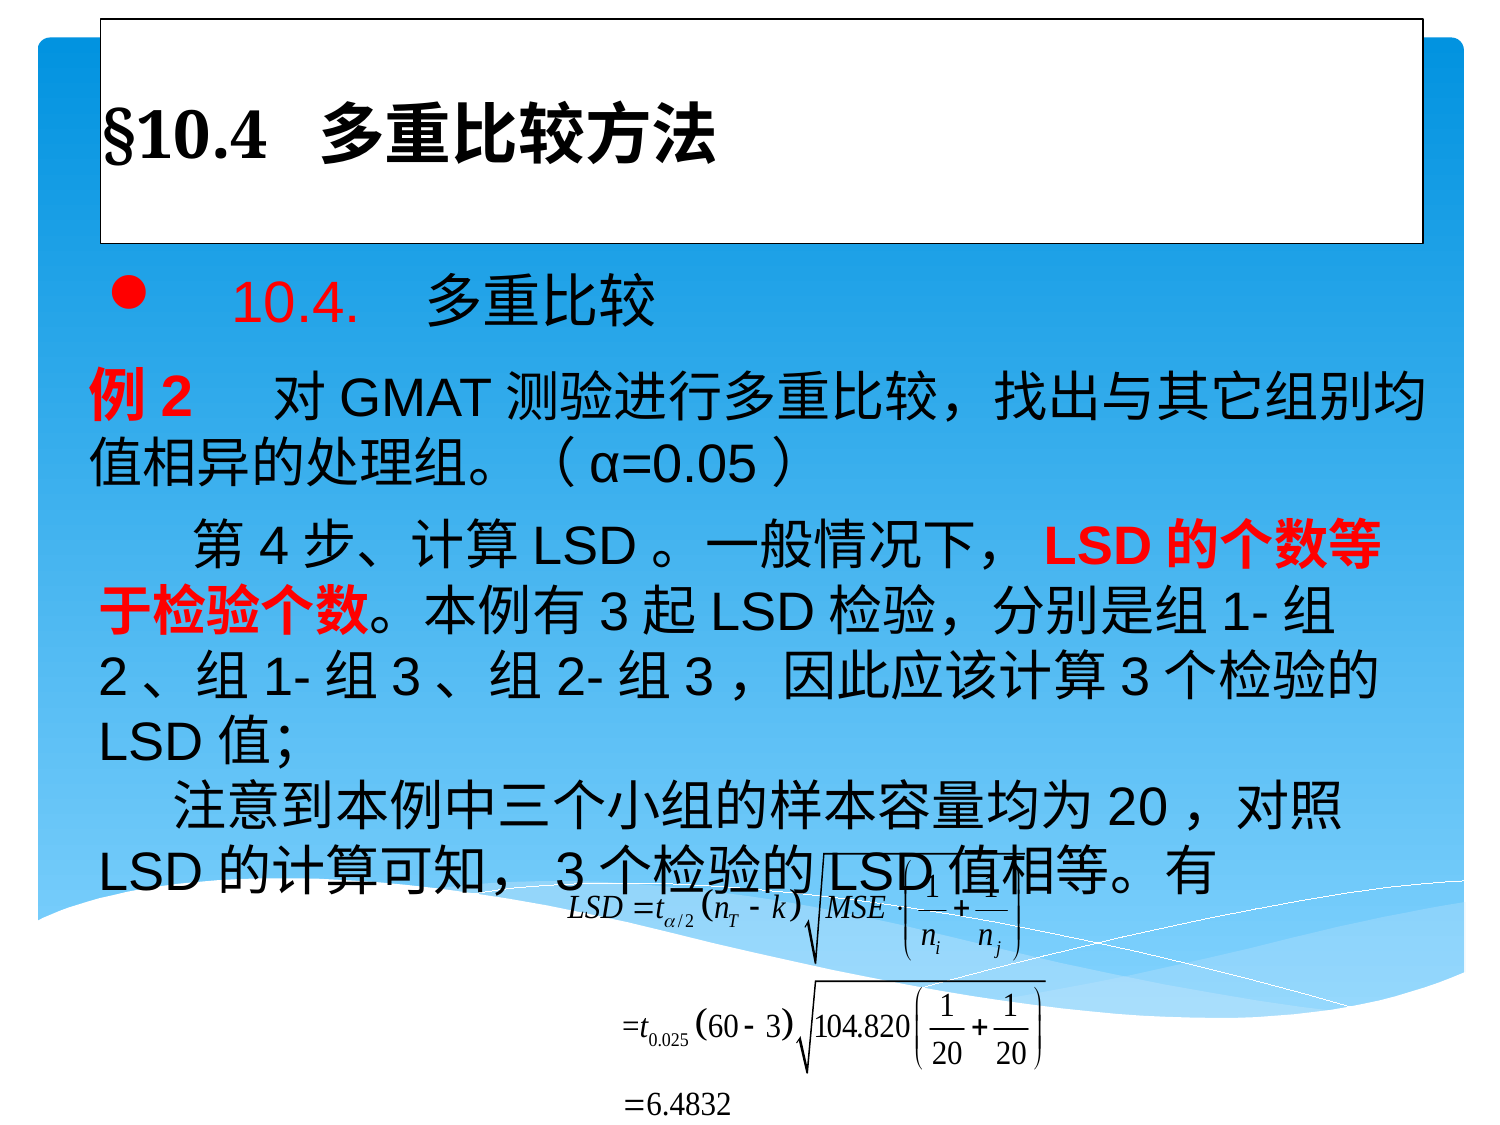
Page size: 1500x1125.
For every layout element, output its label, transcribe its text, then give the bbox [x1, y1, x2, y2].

text_box 例2 对GMAT测验进行多重比较，找出与其它组别均值相异的处理组。（α=0.05） [73, 351, 1447, 575]
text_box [560, 845, 1053, 1125]
text_box 10.4. 多重比较 [92, 239, 1368, 342]
text_box 第4步、计算LSD。一般情况下，LSD的个数等于检验个数。本例有3起LSD检验，分别是组1-组2、组1-组3、组2-组3，因此应该计算3个检验的LSD值； 注意到本例中三个小组的样本容量均为20，对照LSD的计算可知，3个检验的LSD值相等。有 [83, 499, 1398, 974]
title §10.4 多重比较方法 [100, 19, 1424, 244]
